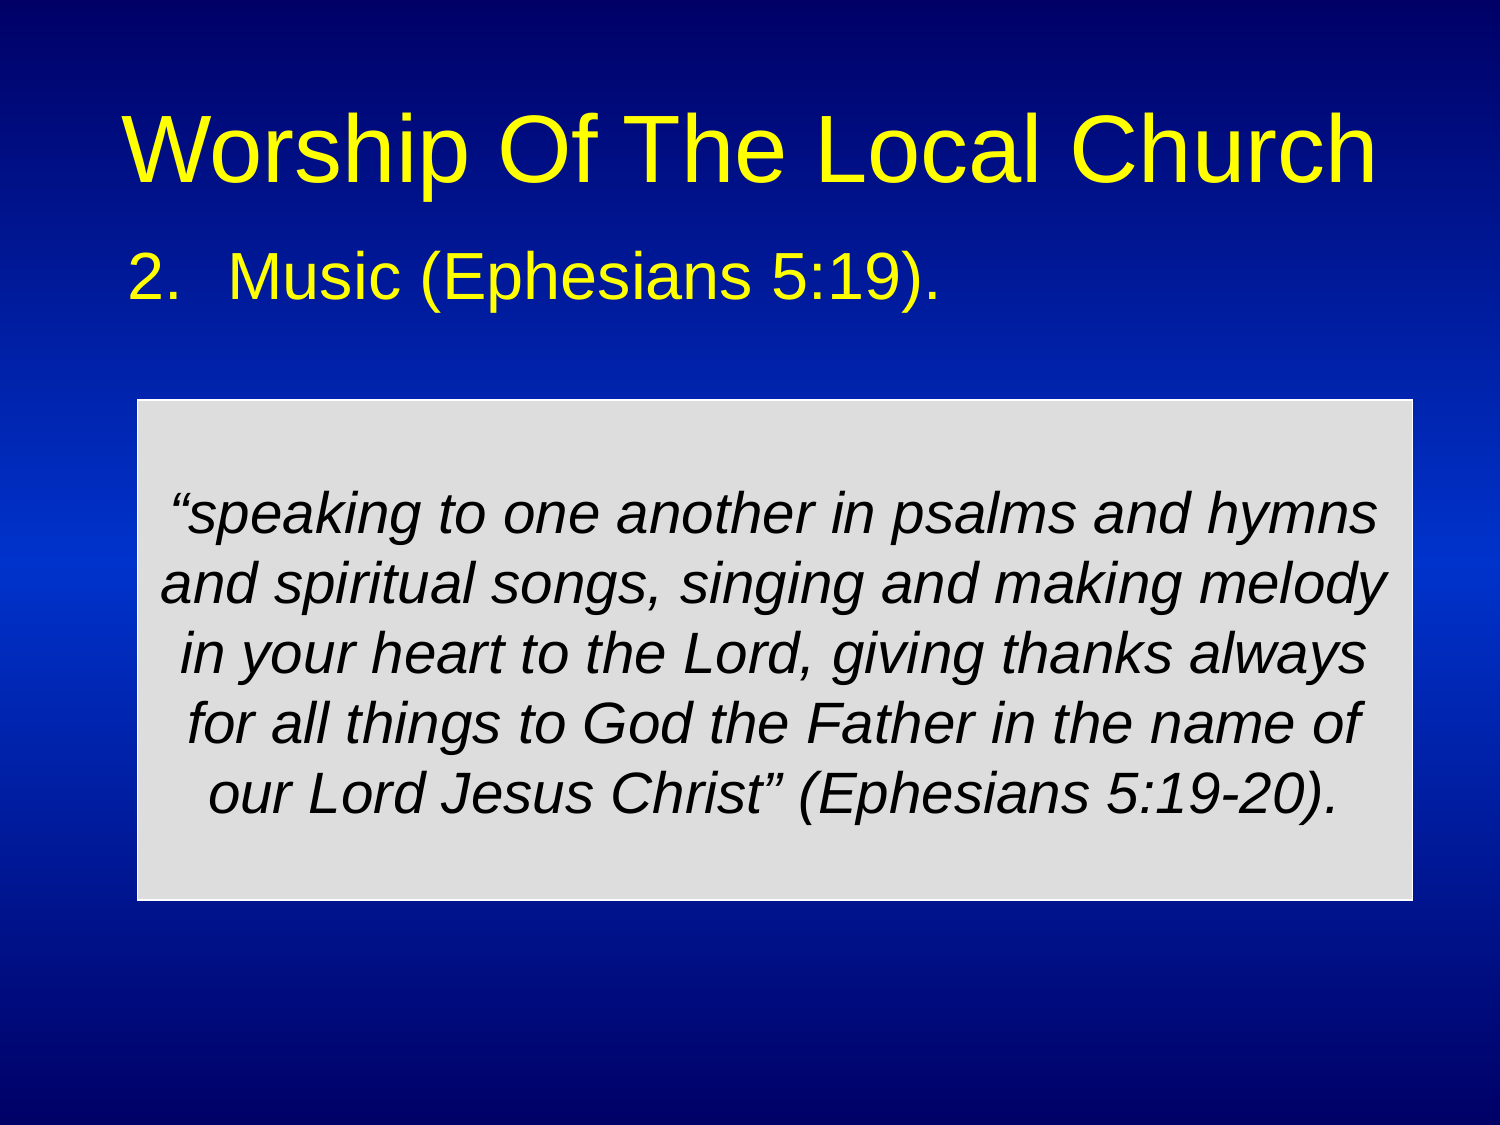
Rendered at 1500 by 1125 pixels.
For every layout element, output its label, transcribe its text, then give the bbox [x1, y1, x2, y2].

title Worship Of The Local Church [37, 50, 1463, 238]
text_box “speaking to one another in psalms and hymns and spiritual songs, singing and making melody in your heart to the Lord, giving thanks always for all things to God the Father in the name of our Lord Jesus Christ” (Ephesians 5:19-20). [137, 399, 1413, 900]
list Music (Ephesians 5:19). [112, 224, 1463, 1125]
